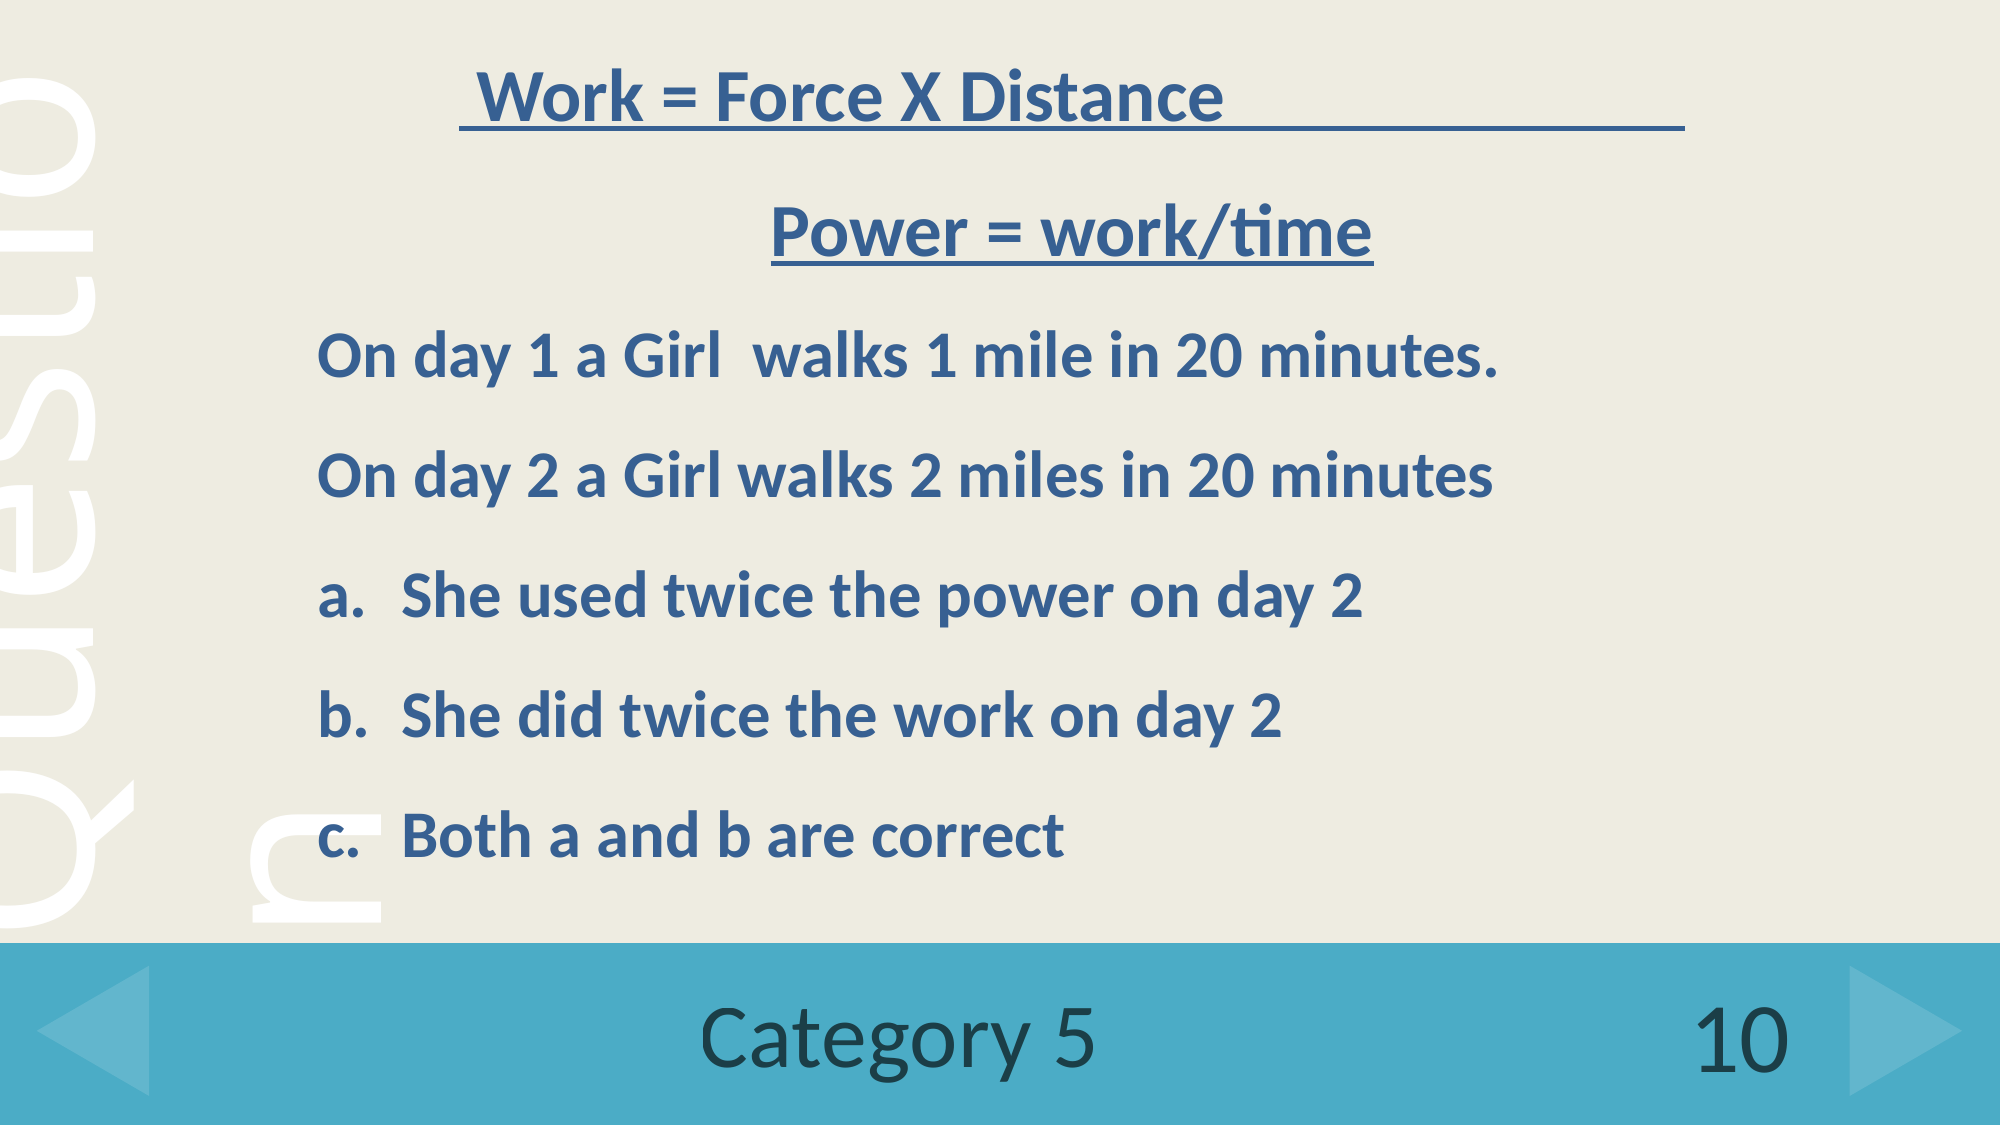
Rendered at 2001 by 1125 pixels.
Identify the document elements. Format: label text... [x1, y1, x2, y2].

list Work = Force X Distance Power = work/time On day 1 a Girl walks 1 mile in 20 minutes. On day 2 a Girl walks 2 miles in 20 minutes She used twice the power on day 2 She did twice the work on day 2 Both a and b are correct [302, 142, 1843, 850]
title Category 5 [0, 937, 1800, 1125]
list 10 [1800, 967, 1806, 1097]
